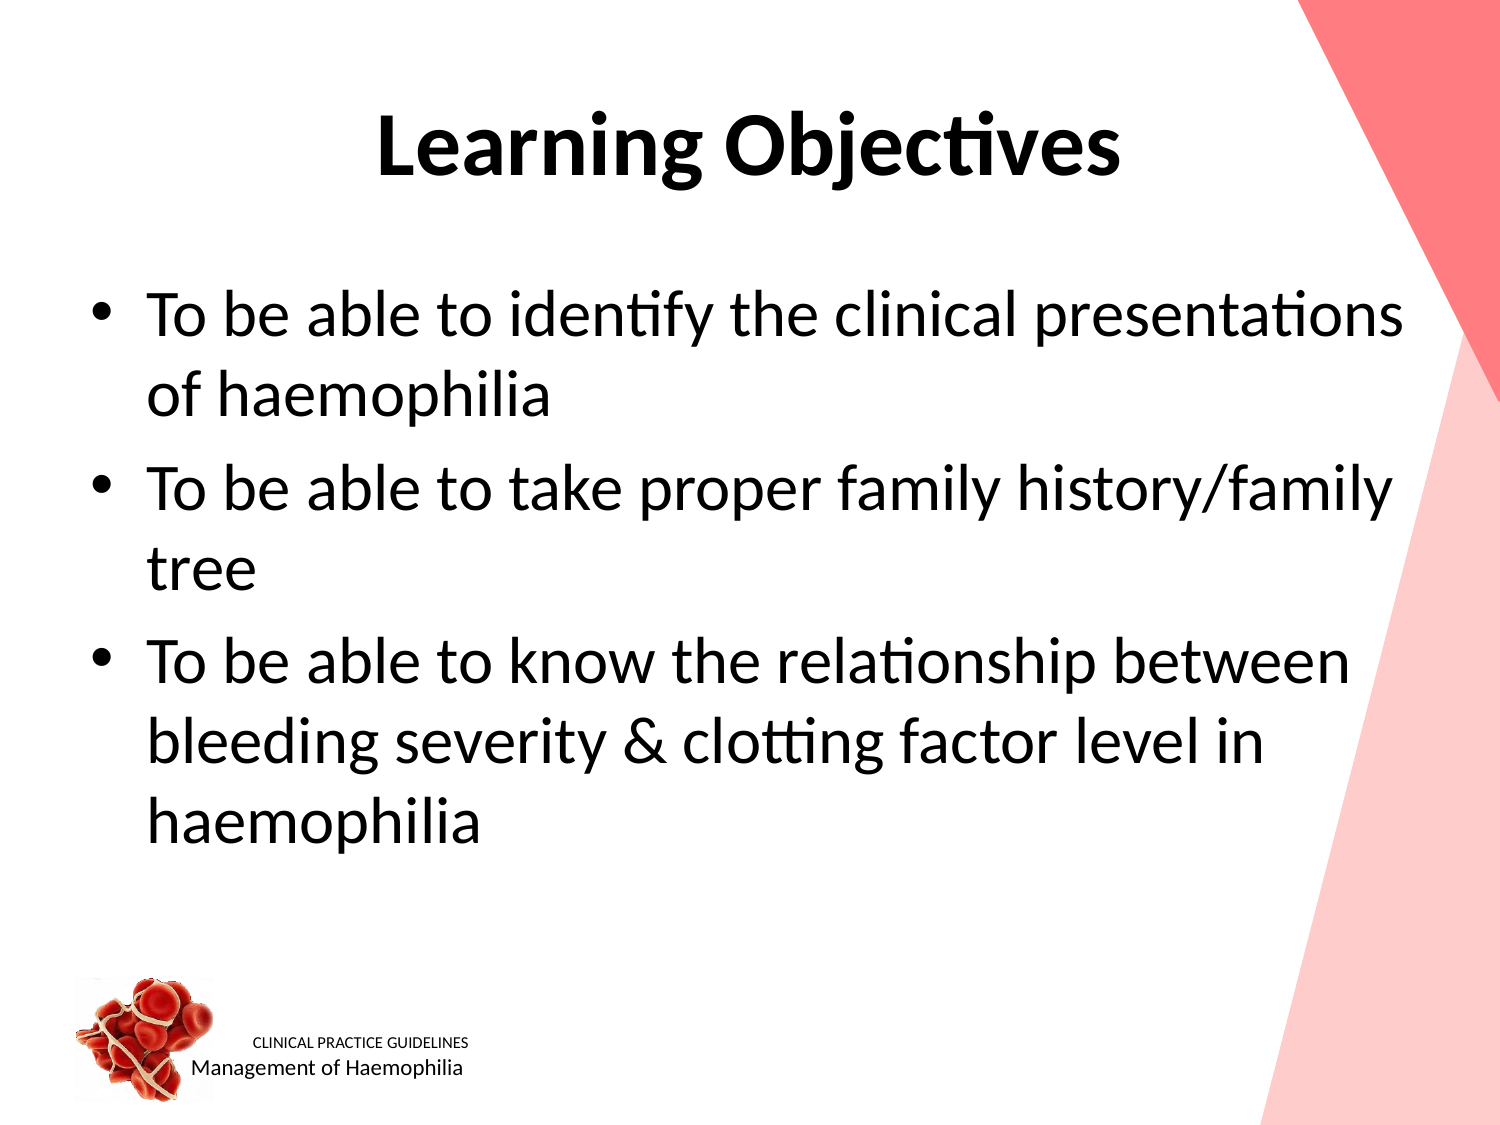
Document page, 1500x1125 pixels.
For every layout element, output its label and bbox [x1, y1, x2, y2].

text_box [74, 0, 1500, 1125]
